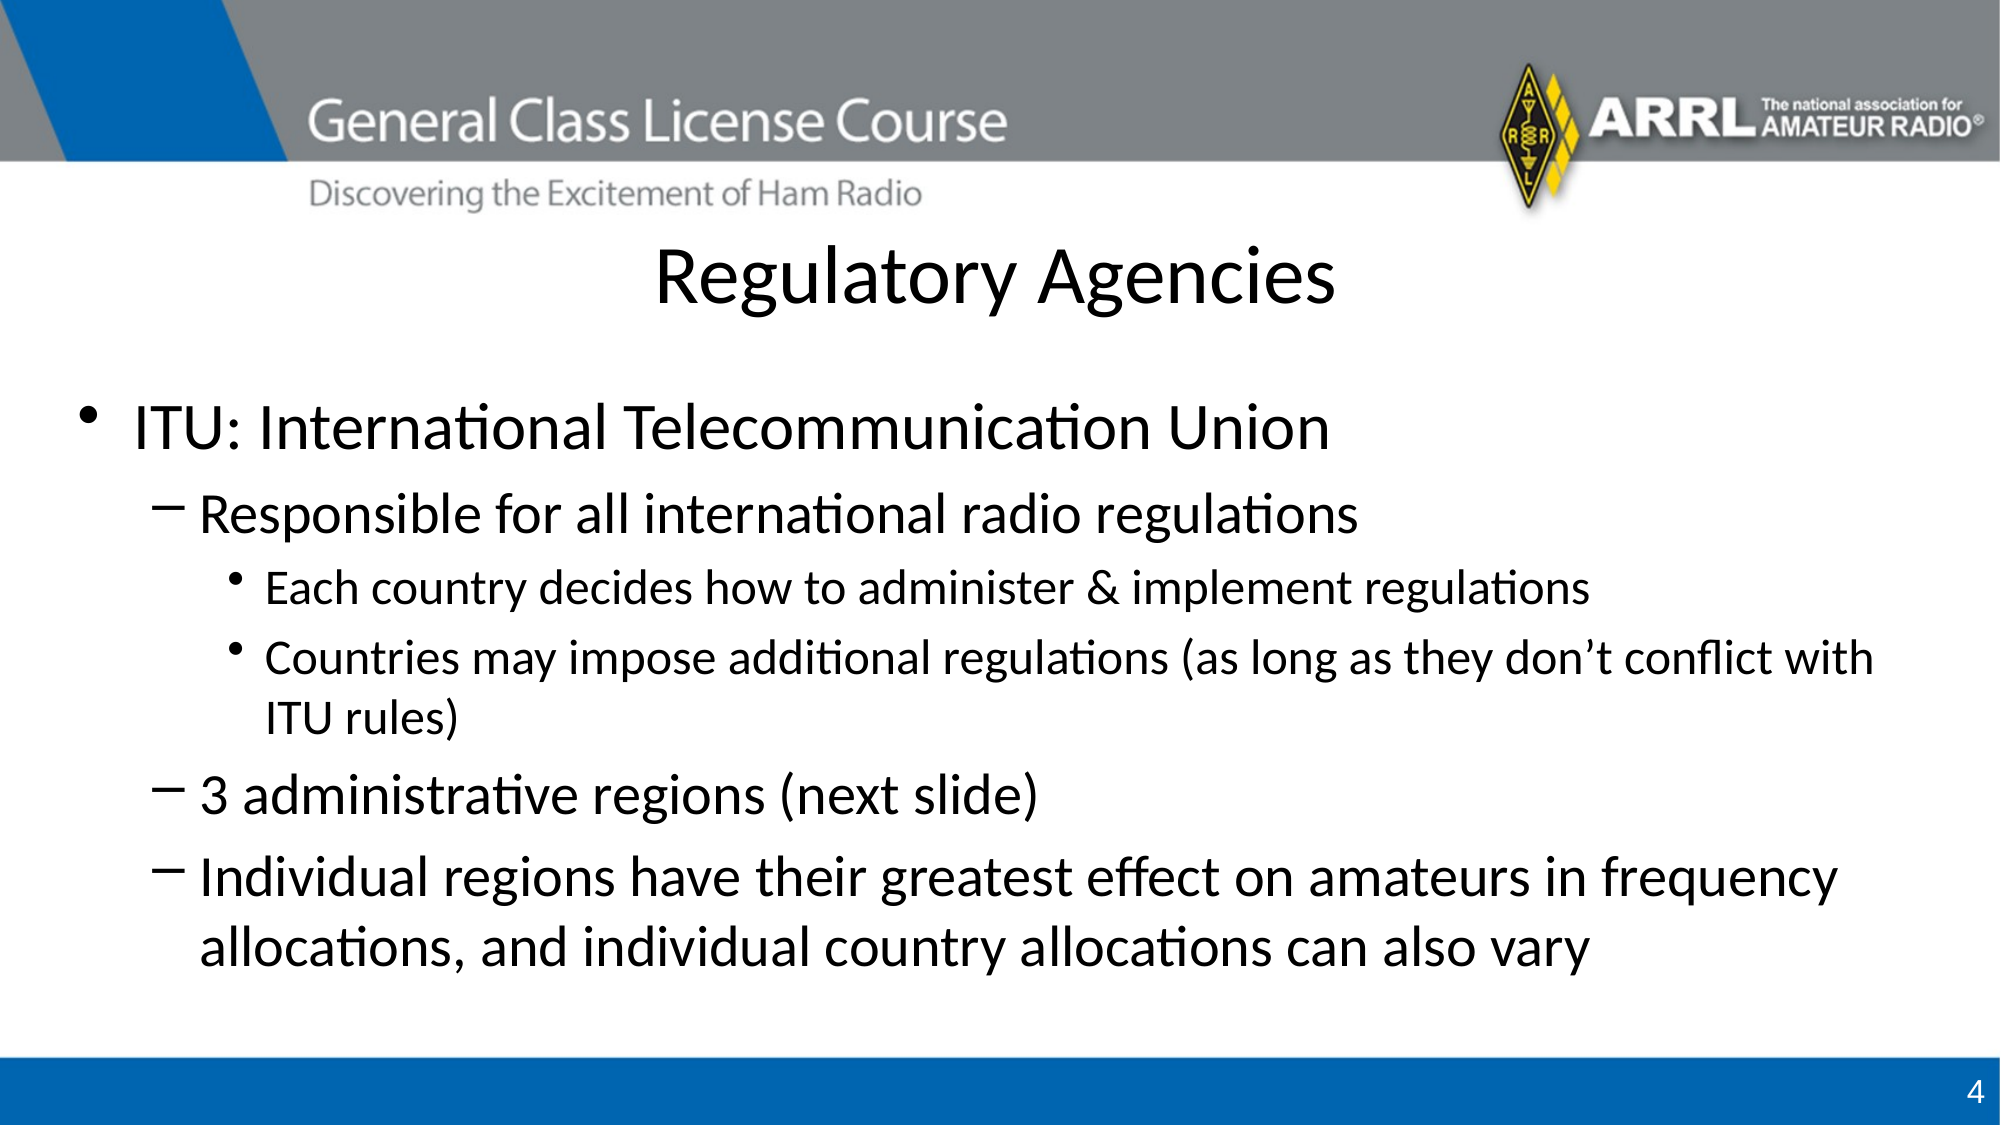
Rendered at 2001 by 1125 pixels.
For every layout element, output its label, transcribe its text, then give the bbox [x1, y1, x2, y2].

picture [0, 0, 2001, 1125]
title Regulatory Agencies [96, 212, 1897, 356]
list ITU: International Telecommunication Union Responsible for all international radio regulations Each country decides how to administer & implement regulations Countries may impose additional regulations (as long as they don’t conflict with ITU rules) 3 administrative regions (next slide) Individual regions have their greatest effect on amateurs in frequency allocations, and individual country allocations can also vary [62, 375, 1913, 1063]
text_box 4 [1912, 1062, 2000, 1118]
